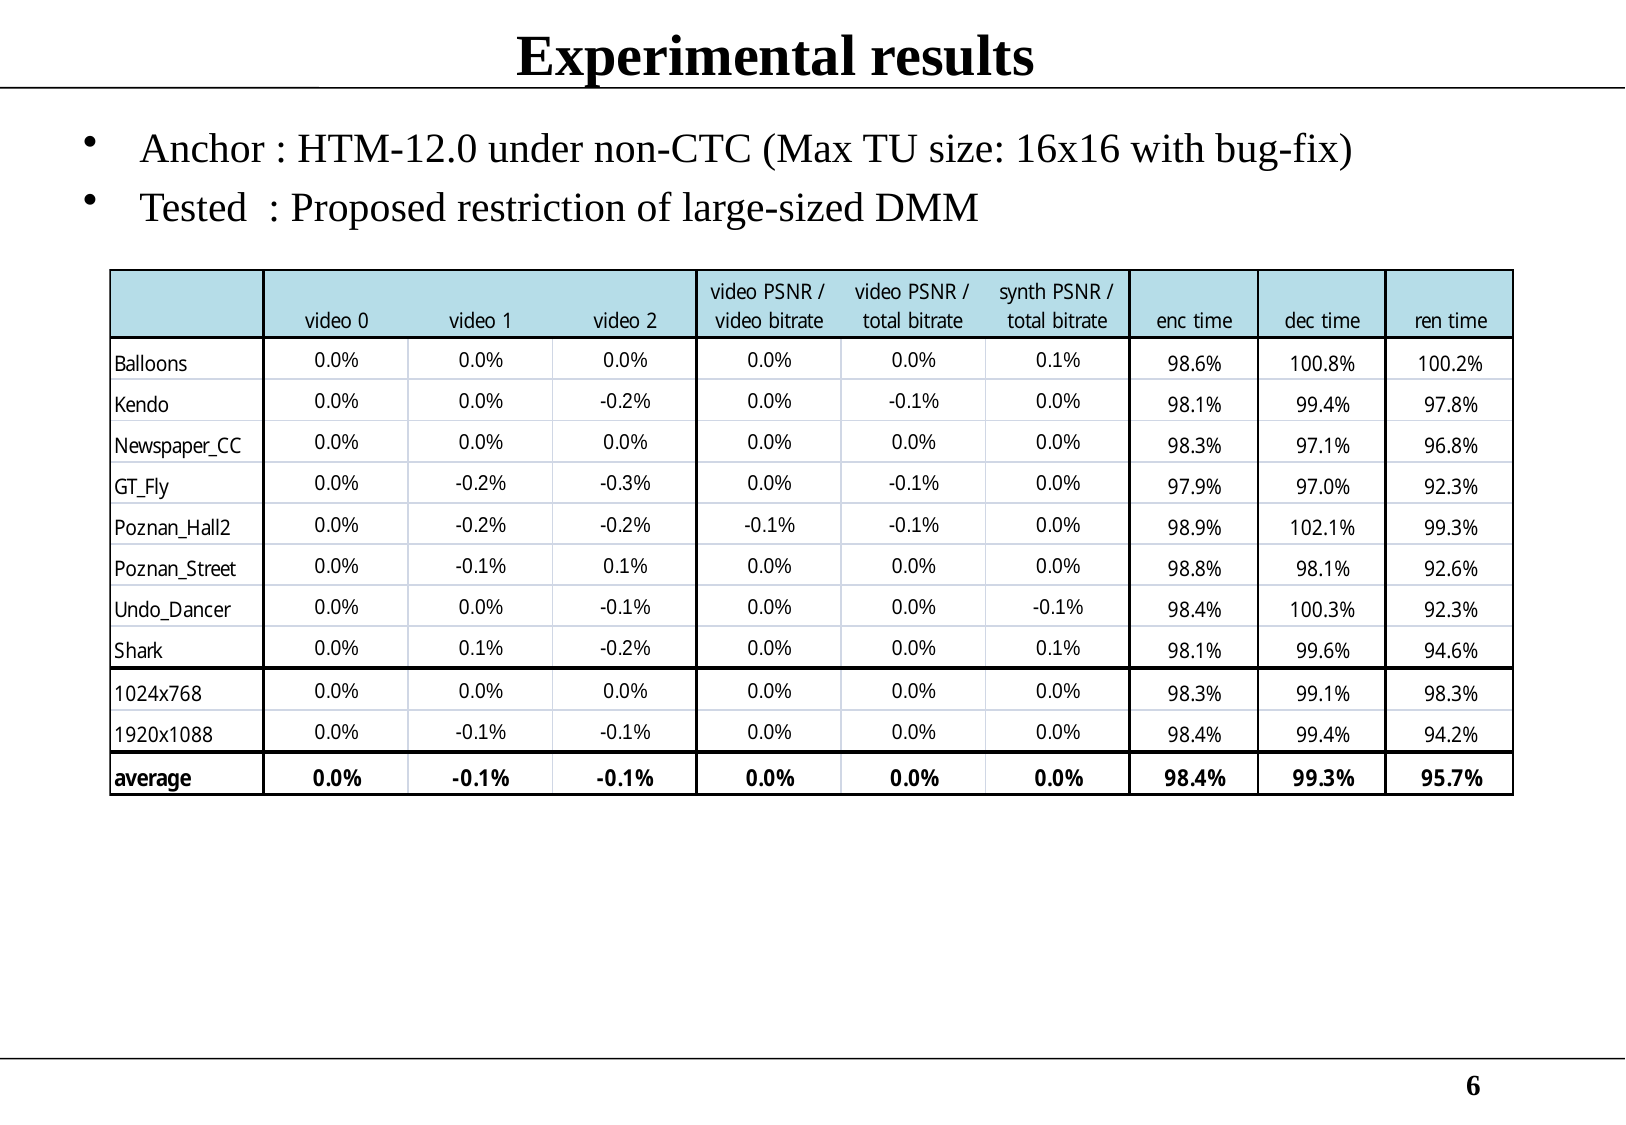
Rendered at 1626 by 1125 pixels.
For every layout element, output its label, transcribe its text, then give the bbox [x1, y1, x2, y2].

slide_number 6 [1403, 1058, 1544, 1106]
title Experimental results [68, 9, 1484, 94]
list Anchor : HTM-12.0 under non-CTC (Max TU size: 16x16 with bug-fix) Tested : Proposed restriction of large-sized DMM [68, 113, 1544, 1005]
picture [109, 269, 1516, 798]
